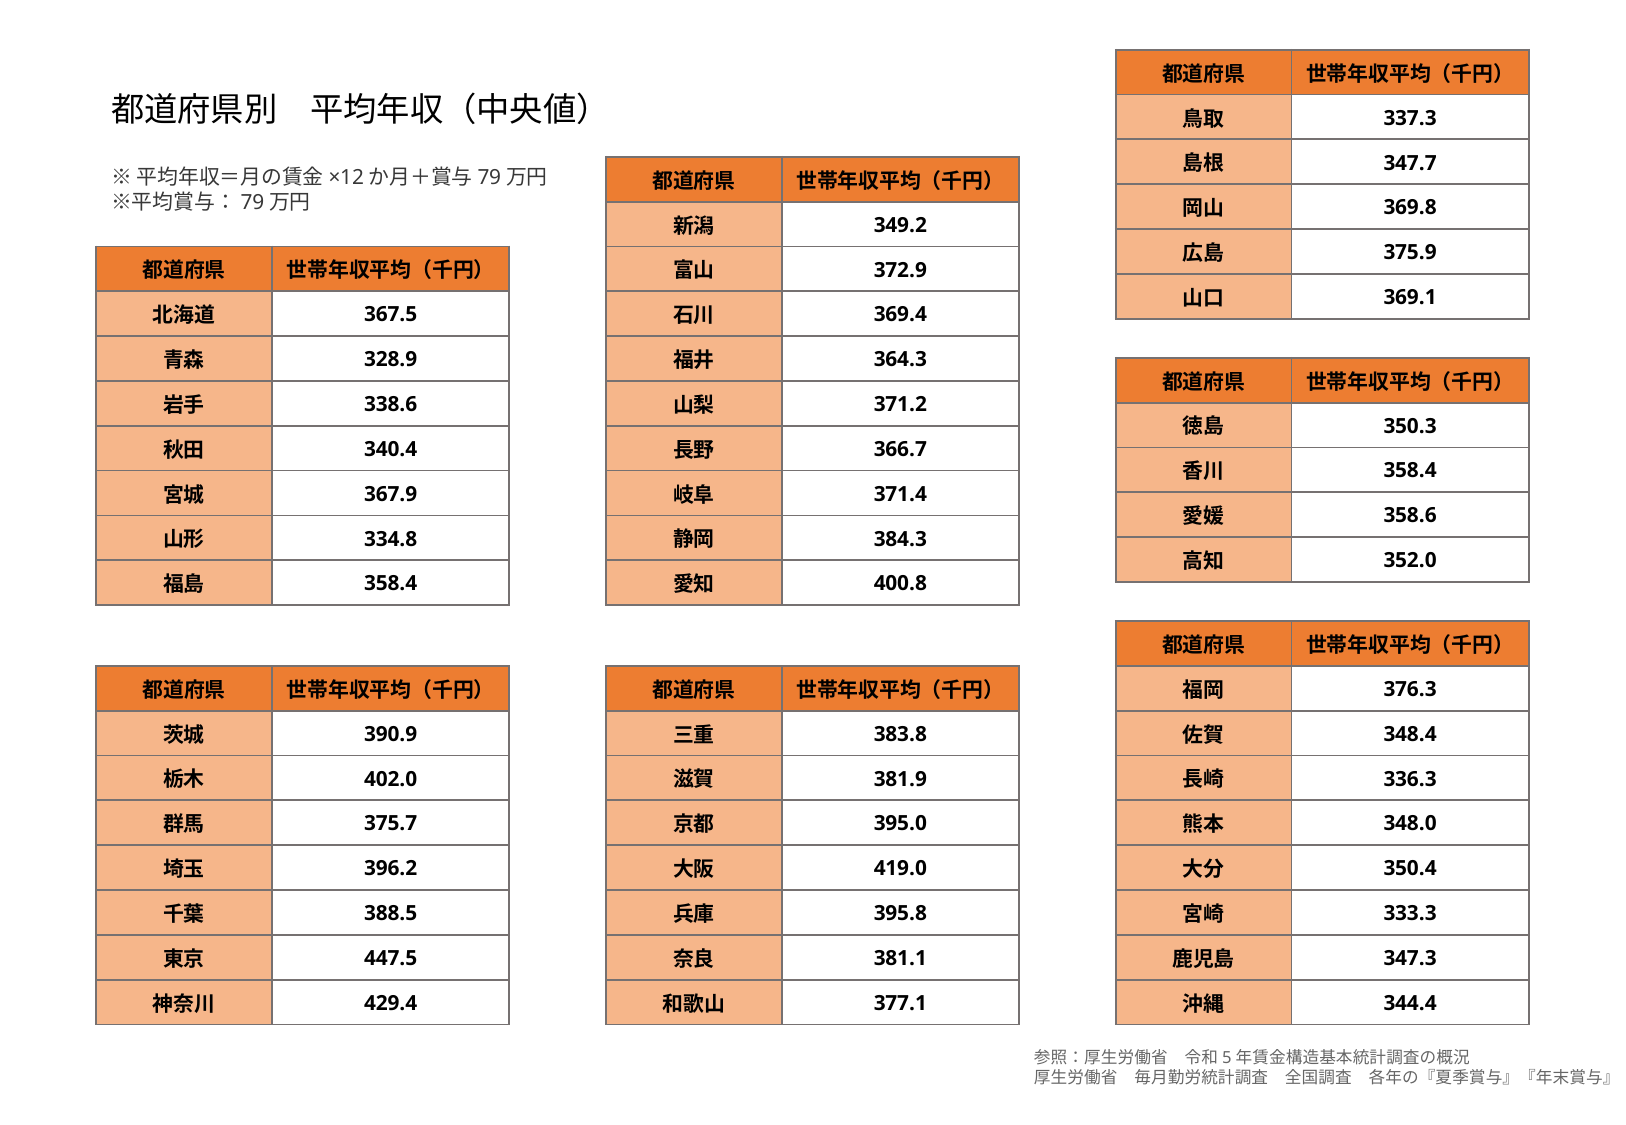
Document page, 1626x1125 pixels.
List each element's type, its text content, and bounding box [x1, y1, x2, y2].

table_cell 375.9 [1292, 230, 1528, 273]
table_cell 348.0 [1292, 801, 1528, 844]
table_cell 367.5 [273, 292, 508, 335]
table_cell 和歌山 [607, 981, 781, 1024]
table_header 世帯年収平均（千円） [1292, 622, 1528, 665]
table_cell 岡山 [1117, 185, 1291, 228]
table_cell 347.3 [1292, 936, 1528, 979]
table_cell 千葉 [97, 891, 271, 934]
table_cell 佐賀 [1117, 712, 1291, 755]
table_header 世帯年収平均（千円） [783, 158, 1018, 201]
table_cell 371.4 [783, 471, 1018, 515]
table_cell 384.3 [783, 516, 1018, 559]
table_cell 島根 [1117, 140, 1291, 183]
table_cell 滋賀 [607, 756, 781, 799]
table_cell 栃木 [97, 756, 271, 799]
table_cell 371.2 [783, 382, 1018, 425]
table_header 都道府県 [1117, 359, 1291, 402]
table_cell 377.1 [783, 981, 1018, 1024]
table_cell 兵庫 [607, 891, 781, 934]
table_cell 375.7 [273, 801, 508, 844]
table_cell 334.8 [273, 516, 508, 559]
table_cell 埼玉 [97, 846, 271, 889]
table_header 都道府県 [1117, 622, 1291, 665]
table_cell 333.3 [1292, 891, 1528, 934]
table_header 都道府県 [723, 158, 781, 201]
table_cell 383.8 [783, 712, 1018, 755]
table_cell 富山 [607, 247, 781, 290]
table_cell 369.4 [783, 292, 1018, 335]
table_cell 三重 [607, 712, 781, 755]
table_cell 鹿児島 [1117, 936, 1291, 979]
table_header 都道府県 [97, 247, 271, 290]
table_cell 358.4 [273, 561, 508, 604]
table_cell 香川 [1117, 448, 1291, 491]
table_cell 広島 [1117, 230, 1291, 273]
table_cell 山梨 [607, 382, 781, 425]
table_cell 愛媛 [1117, 493, 1291, 536]
table_cell 鳥取 [1117, 95, 1291, 138]
table_cell 沖縄 [1117, 981, 1291, 1024]
table_cell 348.4 [1292, 712, 1528, 755]
table_cell 福岡 [1117, 667, 1291, 710]
table_cell 大阪 [607, 846, 781, 889]
table_cell 388.5 [273, 891, 508, 934]
table_cell 宮崎 [1117, 891, 1291, 934]
table_cell 宮城 [97, 471, 271, 515]
table_cell 367.9 [273, 471, 508, 515]
table_cell 352.0 [1292, 538, 1528, 581]
table_cell 337.3 [1292, 95, 1528, 138]
table_cell 390.9 [273, 712, 508, 755]
table_cell 神奈川 [97, 981, 271, 1024]
table_cell 447.5 [273, 936, 508, 979]
table_cell 366.7 [783, 427, 1018, 470]
table_cell 福島 [97, 561, 271, 604]
table_cell 石川 [607, 292, 781, 335]
table_cell 396.2 [273, 846, 508, 889]
table_cell 愛知 [607, 561, 781, 604]
table_cell 熊本 [1117, 801, 1291, 844]
table_cell 340.4 [273, 427, 508, 470]
table_cell 青森 [97, 337, 271, 380]
table_cell 秋田 [97, 427, 271, 470]
table_cell 徳島 [1117, 404, 1291, 447]
text_box 参照：厚生労働省 令和5年賃金構造基本統計調査の概況 厚生労働省 毎月勤労統計調査 全国調査 各年の『夏季賞与』『年末賞与』 [1018, 1032, 1625, 1103]
table_cell 429.4 [273, 981, 508, 1024]
table_cell 369.1 [1292, 275, 1528, 318]
table_cell 395.0 [783, 801, 1018, 844]
table_cell 358.4 [1292, 448, 1528, 491]
table_cell 350.4 [1292, 846, 1528, 889]
table_cell 長崎 [1117, 756, 1291, 799]
table_header 都道府県 [607, 667, 781, 710]
table_cell 372.9 [783, 247, 1018, 290]
table_cell 336.3 [1292, 756, 1528, 799]
table_cell 静岡 [607, 516, 781, 559]
table_cell 395.8 [783, 891, 1018, 934]
table_cell 349.2 [783, 203, 1018, 246]
table_cell 山形 [97, 516, 271, 559]
table_header 都道府県 [97, 667, 271, 710]
table_header 都道府県 [1117, 51, 1291, 94]
table_cell 364.3 [783, 337, 1018, 380]
table_cell 344.4 [1292, 981, 1528, 1024]
table_cell 茨城 [97, 712, 271, 755]
table_header 世帯年収平均（千円） [1292, 51, 1528, 94]
table_cell 381.9 [783, 756, 1018, 799]
table_cell 東京 [97, 936, 271, 979]
table_cell 群馬 [97, 801, 271, 844]
text_box ※平均年収＝月の賃金×12か月＋賞与79万円 ※平均賞与：79万円 [96, 148, 723, 229]
table_cell 岐阜 [607, 471, 781, 515]
table_cell 長野 [607, 427, 781, 470]
table_cell 376.3 [1292, 667, 1528, 710]
table_cell 400.8 [783, 561, 1018, 604]
table_cell 岩手 [97, 382, 271, 425]
table_header 世帯年収平均（千円） [783, 667, 1018, 710]
table_cell 350.3 [1292, 404, 1528, 447]
table_cell 新潟 [607, 203, 781, 246]
table_cell 京都 [607, 801, 781, 844]
table_cell 338.6 [273, 382, 508, 425]
table_header 世帯年収平均（千円） [273, 667, 508, 710]
table_cell 358.6 [1292, 493, 1528, 536]
table_cell 福井 [607, 337, 781, 380]
table_cell 369.8 [1292, 185, 1528, 228]
table_cell 山口 [1117, 275, 1291, 318]
table_header 世帯年収平均（千円） [1292, 359, 1528, 402]
table_cell 高知 [1117, 538, 1291, 581]
table_cell 381.1 [783, 936, 1018, 979]
table_cell 419.0 [783, 846, 1018, 889]
table_header 世帯年収平均（千円） [273, 247, 508, 290]
text_box 都道府県別 平均年収（中央値） [96, 73, 627, 144]
table_cell 328.9 [273, 337, 508, 380]
table_cell 北海道 [97, 292, 271, 335]
table_cell 大分 [1117, 846, 1291, 889]
table_cell 402.0 [273, 756, 508, 799]
table_cell 347.7 [1292, 140, 1528, 183]
table_cell 奈良 [607, 936, 781, 979]
